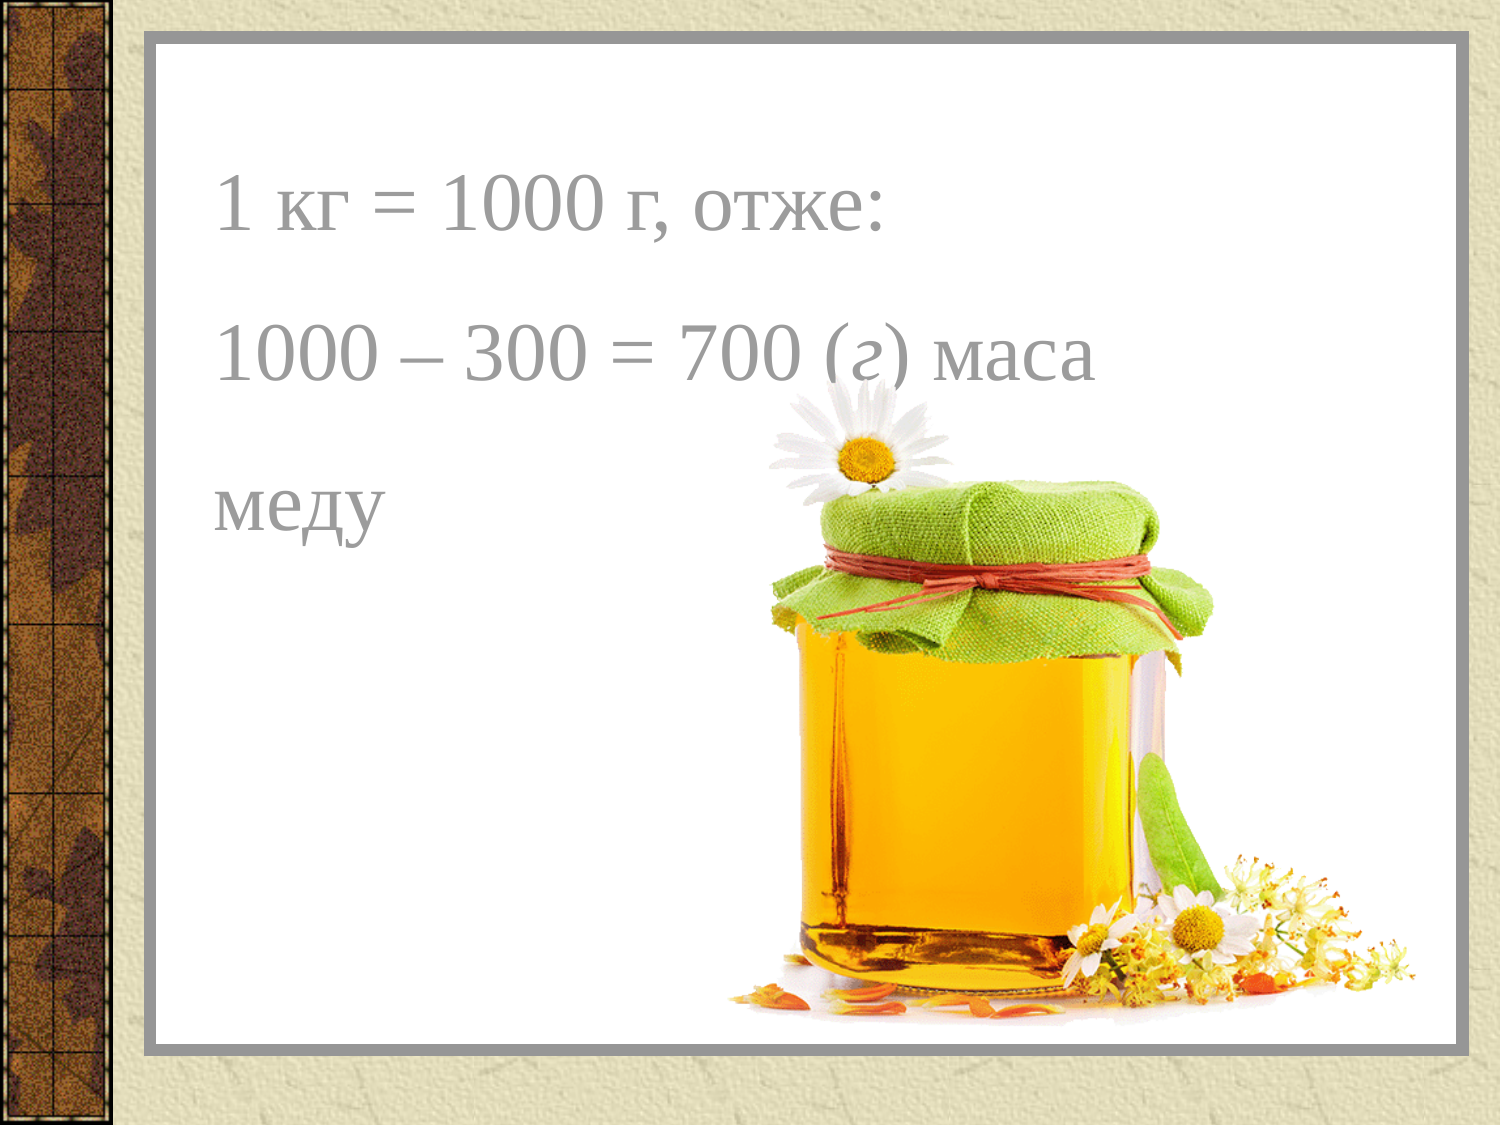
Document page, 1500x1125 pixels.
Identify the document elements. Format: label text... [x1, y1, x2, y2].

text_box 1 кг = 1000 г, отже: 1000 – 300 = 700 (г) маса меду [198, 90, 1282, 555]
picture [0, 0, 1500, 1125]
